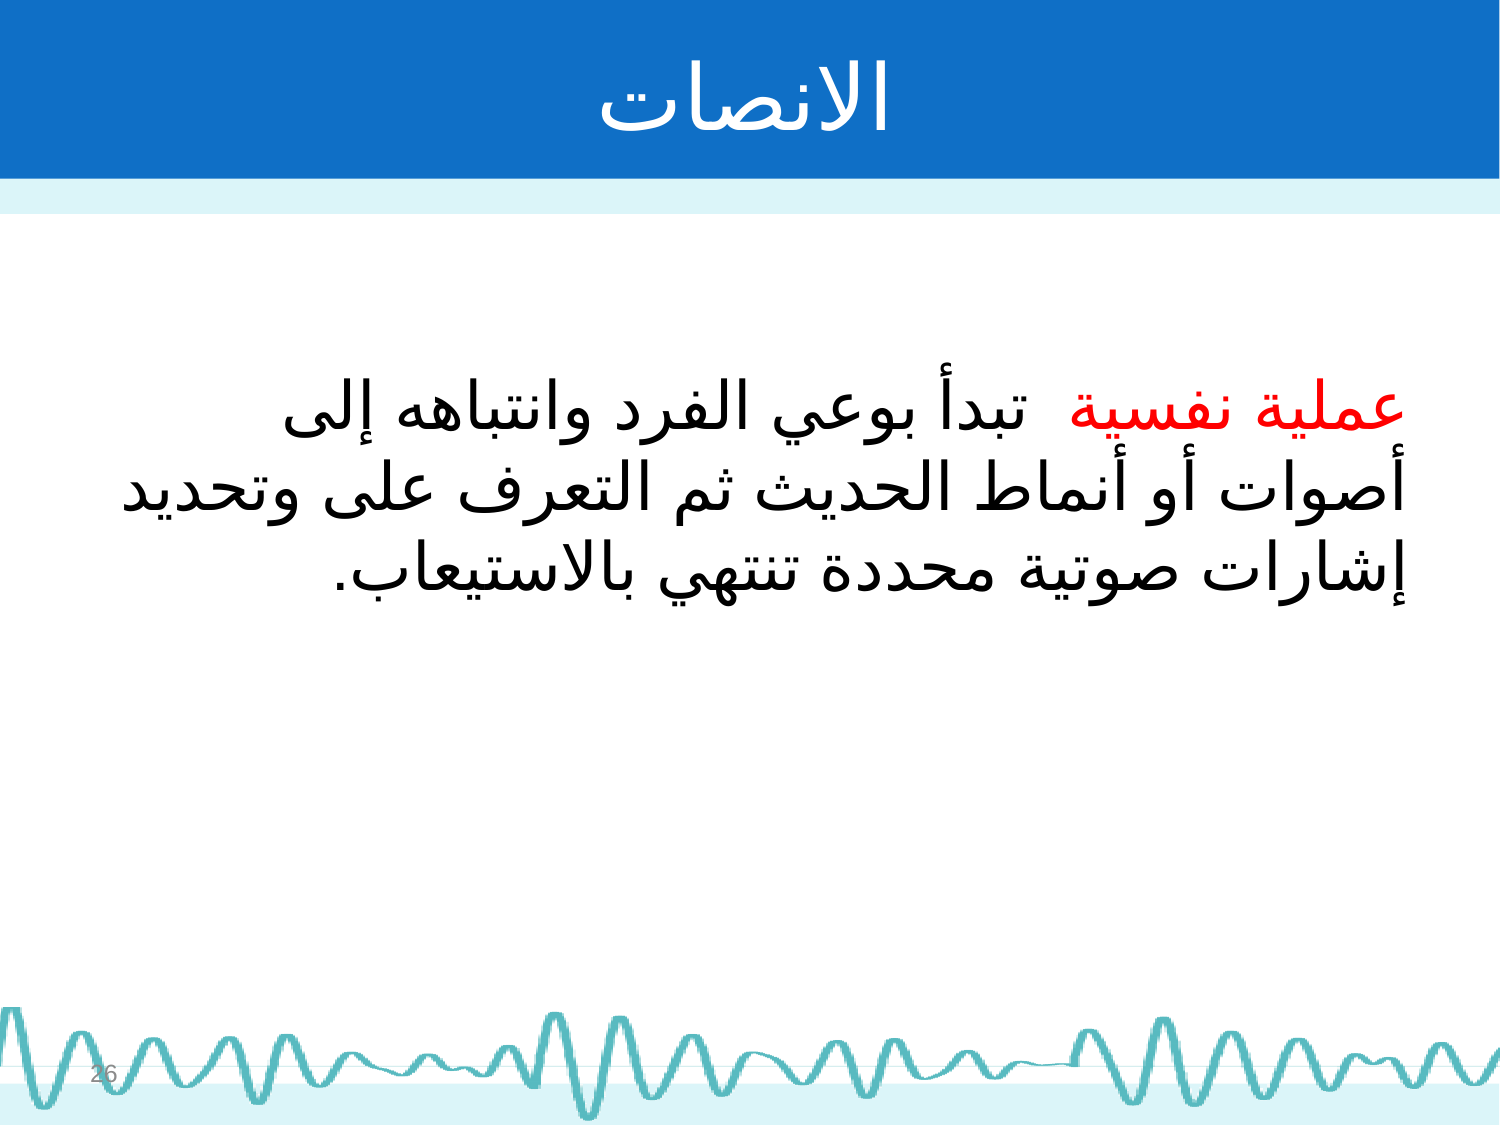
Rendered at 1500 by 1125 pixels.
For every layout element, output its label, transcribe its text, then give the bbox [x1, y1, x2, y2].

slide_number 26 [75, 1042, 425, 1103]
list عملية نفسية تبدأ بوعي الفرد وانتباهه إلى أصوات أو أنماط الحديث ثم التعرف على وتحديد إشارات صوتية محددة تنتهي بالاستيعاب. [75, 262, 1425, 1005]
title الانصات [70, 0, 1421, 188]
